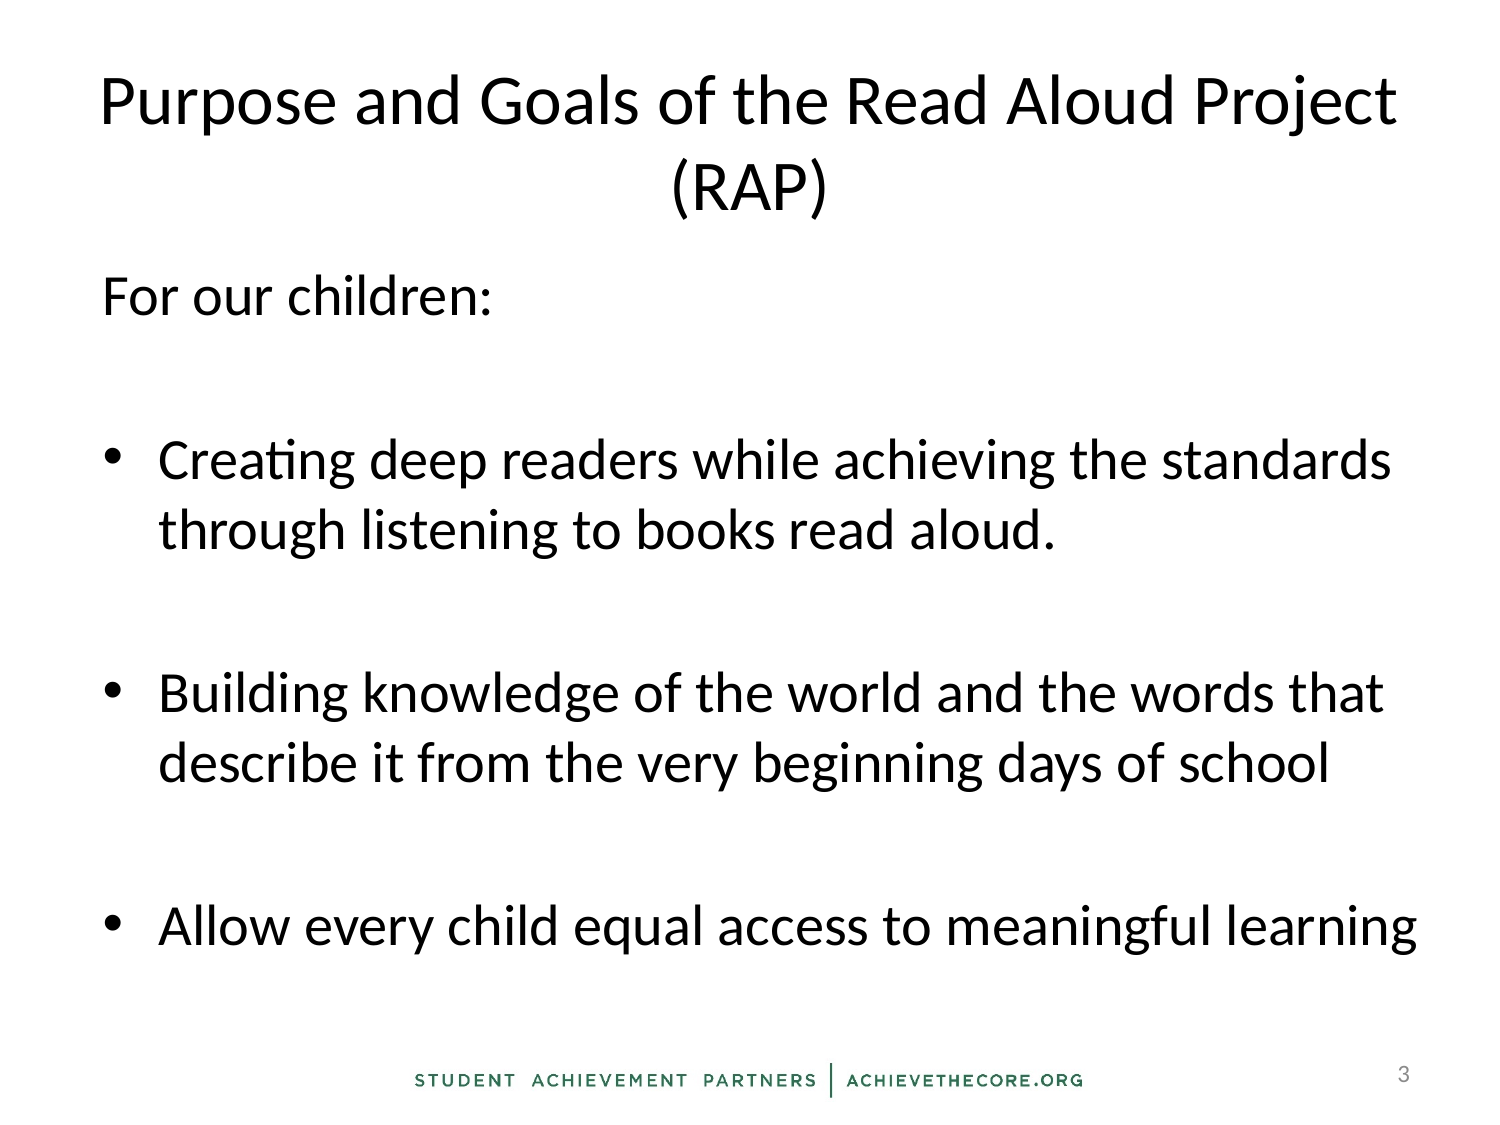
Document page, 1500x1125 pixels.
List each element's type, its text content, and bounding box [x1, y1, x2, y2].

picture [399, 1057, 1101, 1102]
list For our children: Creating deep readers while achieving the standards through listening to books read aloud. Building knowledge of the world and the words that describe it from the very beginning days of school Allow every child equal access to meaningful learning [87, 249, 1488, 1025]
slide_number 3 [1074, 1042, 1425, 1103]
title Purpose and Goals of the Read Aloud Project (RAP) [75, 45, 1425, 233]
